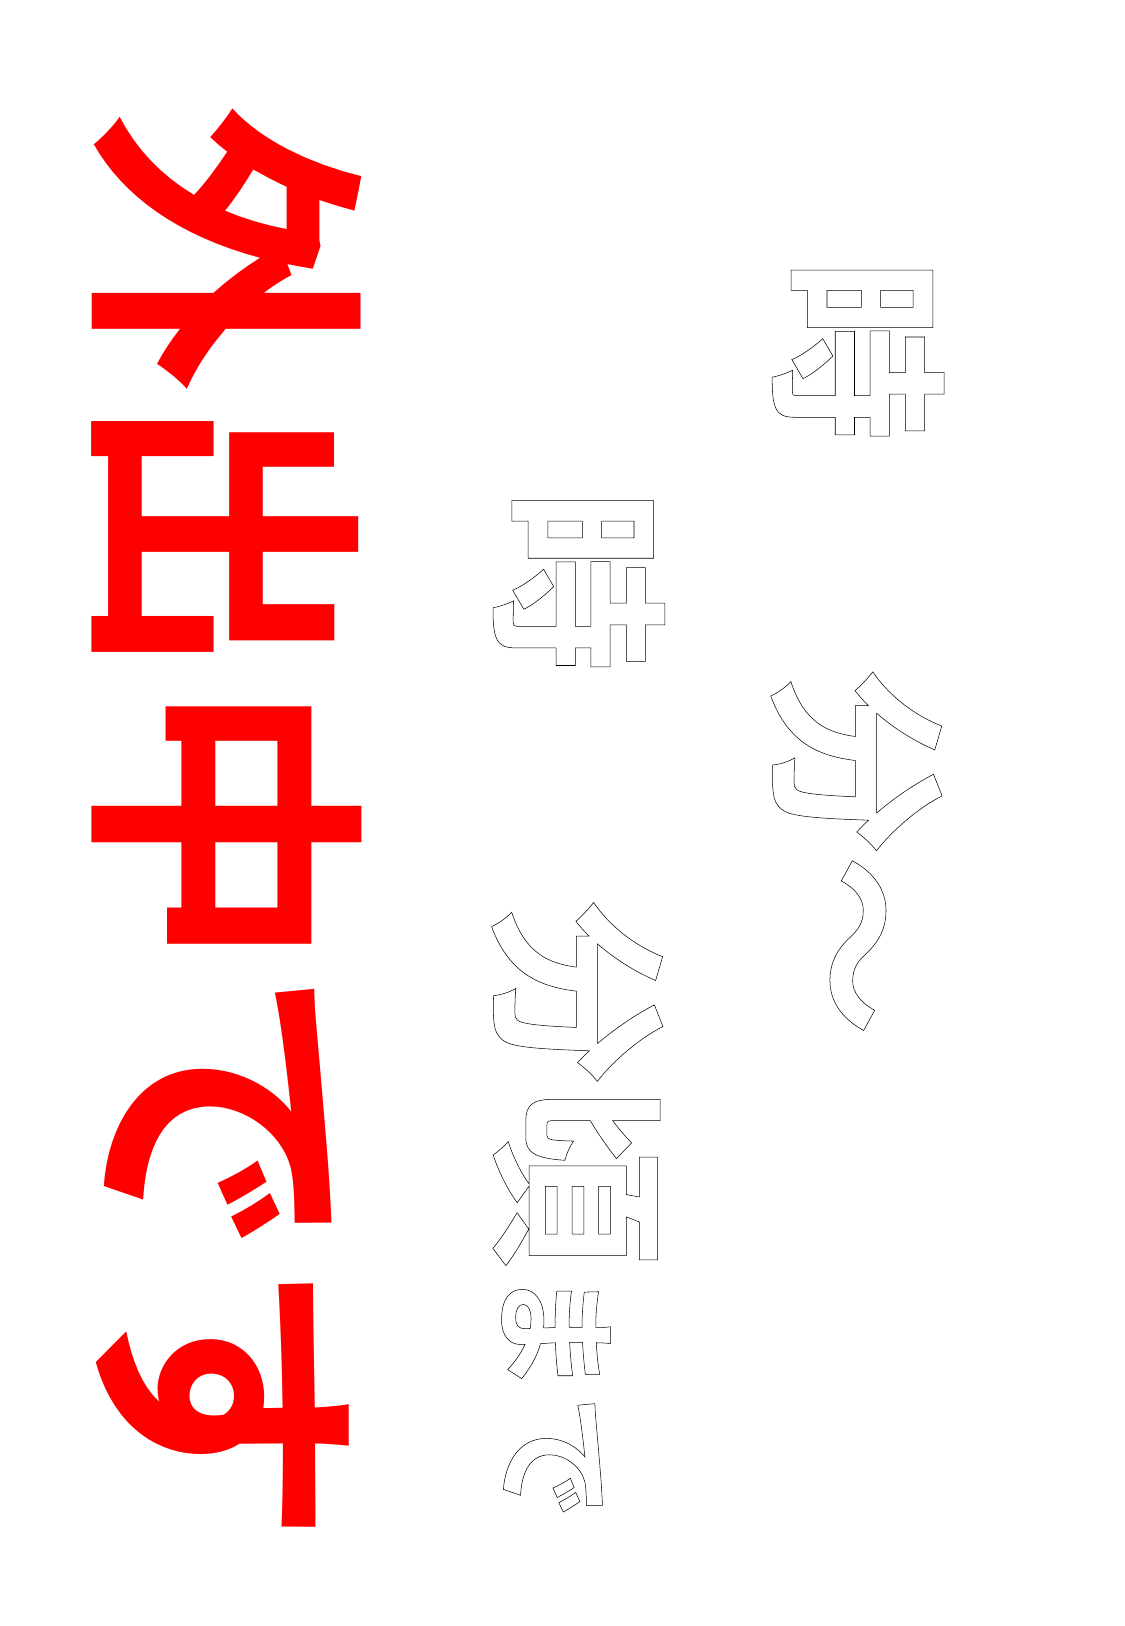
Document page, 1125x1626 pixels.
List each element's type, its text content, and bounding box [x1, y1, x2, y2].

text_box 時 分～ [744, 236, 997, 1060]
text_box 外出中です [53, 88, 432, 1561]
text_box 時 分頃まで [465, 457, 718, 1535]
